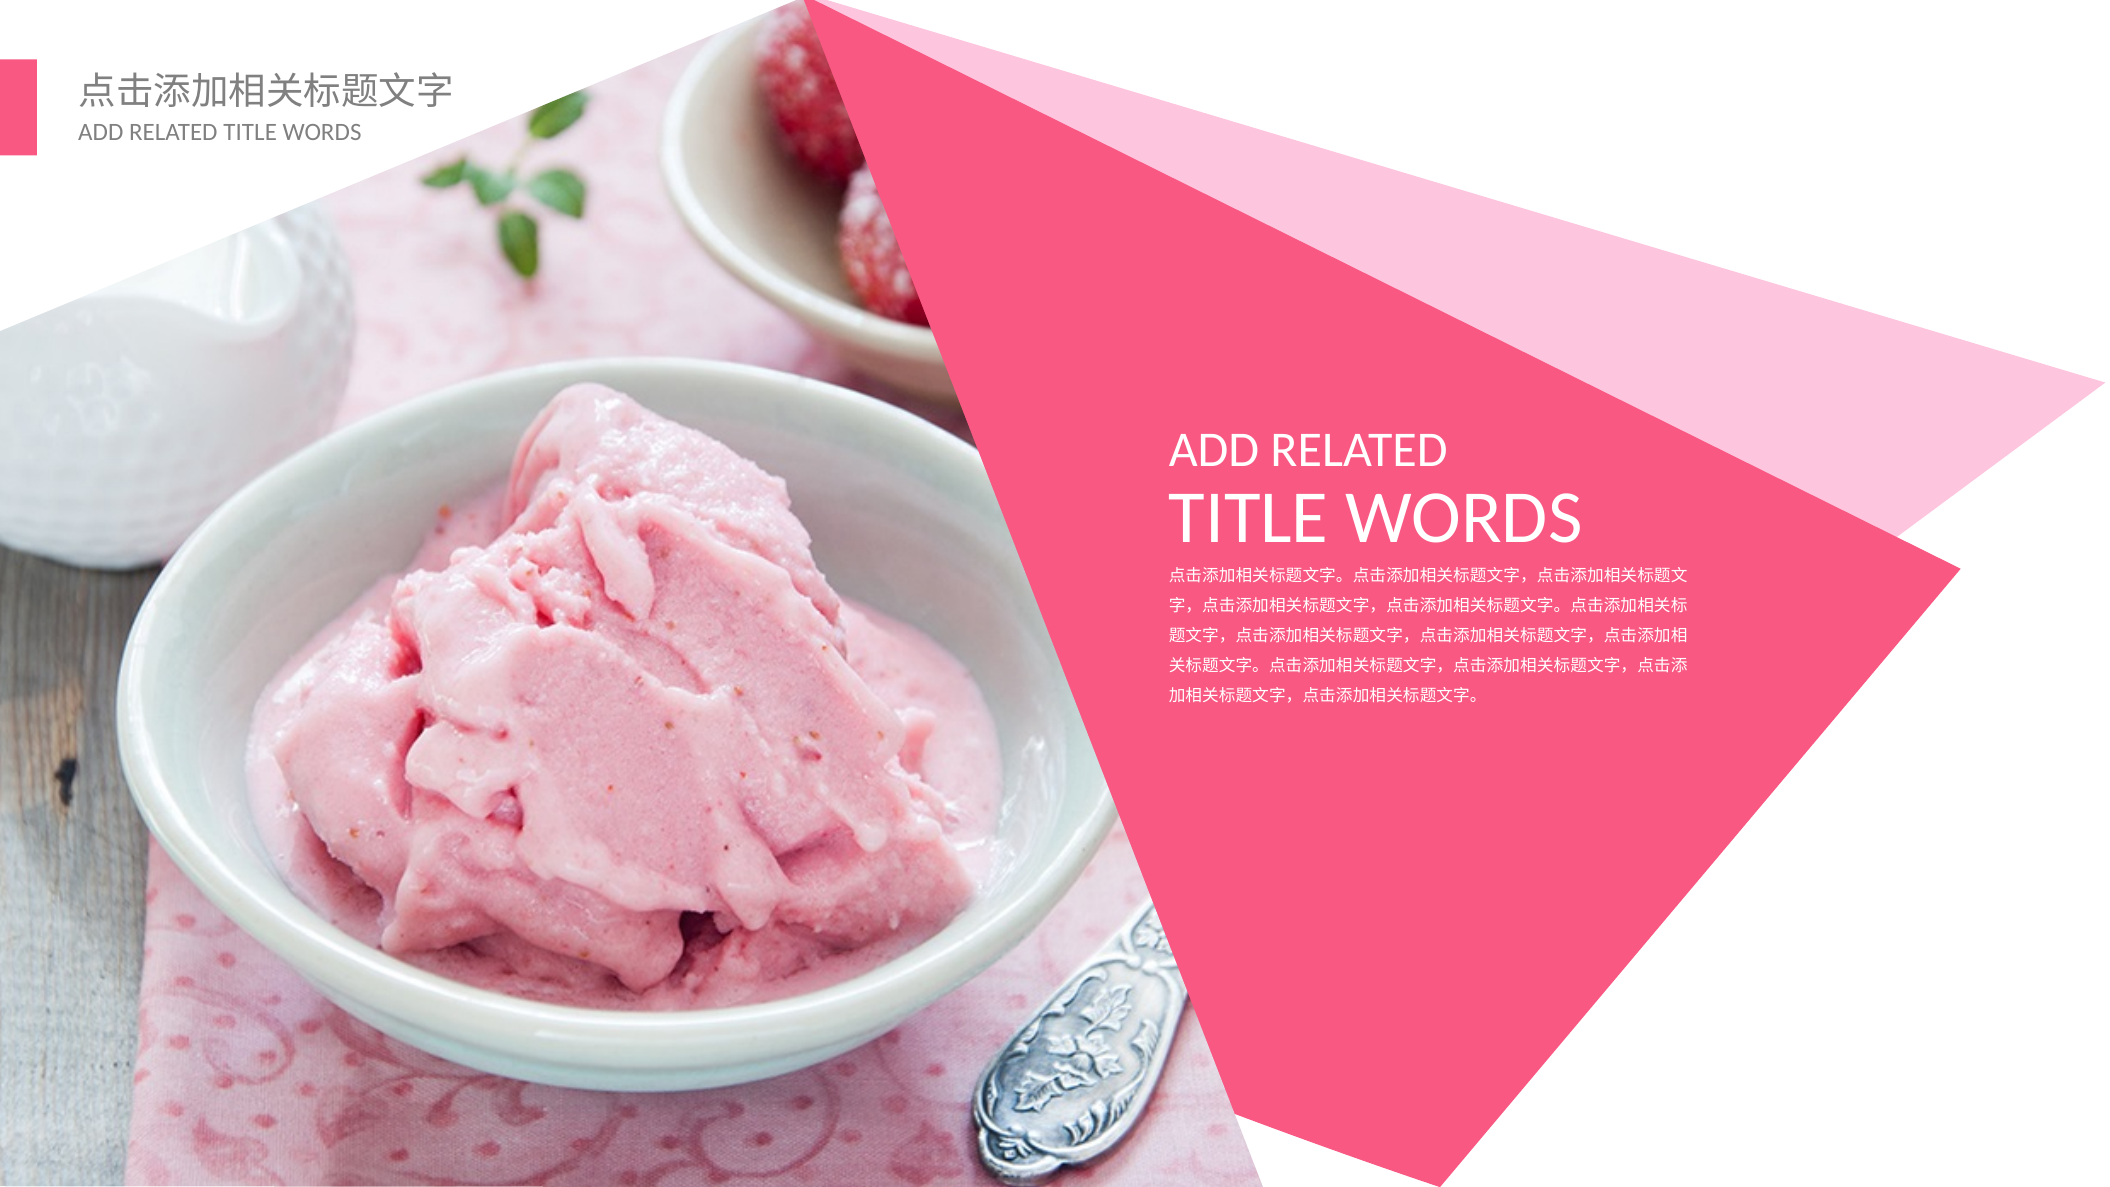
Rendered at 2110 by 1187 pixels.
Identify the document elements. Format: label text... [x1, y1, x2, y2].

text_box 点击添加相关标题文字。点击添加相关标题文字，点击添加相关标题文字，点击添加相关标题文字，点击添加相关标题文字。点击添加相关标题文字，点击添加相关标题文字，点击添加相关标题文字，点击添加相关标题文字。点击添加相关标题文字，点击添加相关标题文字，点击添加相关标题文字，点击添加相关标题文字。 [1153, 547, 1717, 713]
text_box 0 [819, 0, 2108, 537]
text_box [0, 0, 1265, 1187]
text_box 点击添加相关标题文字 [62, 59, 470, 121]
text_box [806, 0, 1963, 1187]
text_box ADD RELATED TITLE WORDS [62, 107, 379, 154]
text_box Add related title words [1153, 416, 1662, 547]
